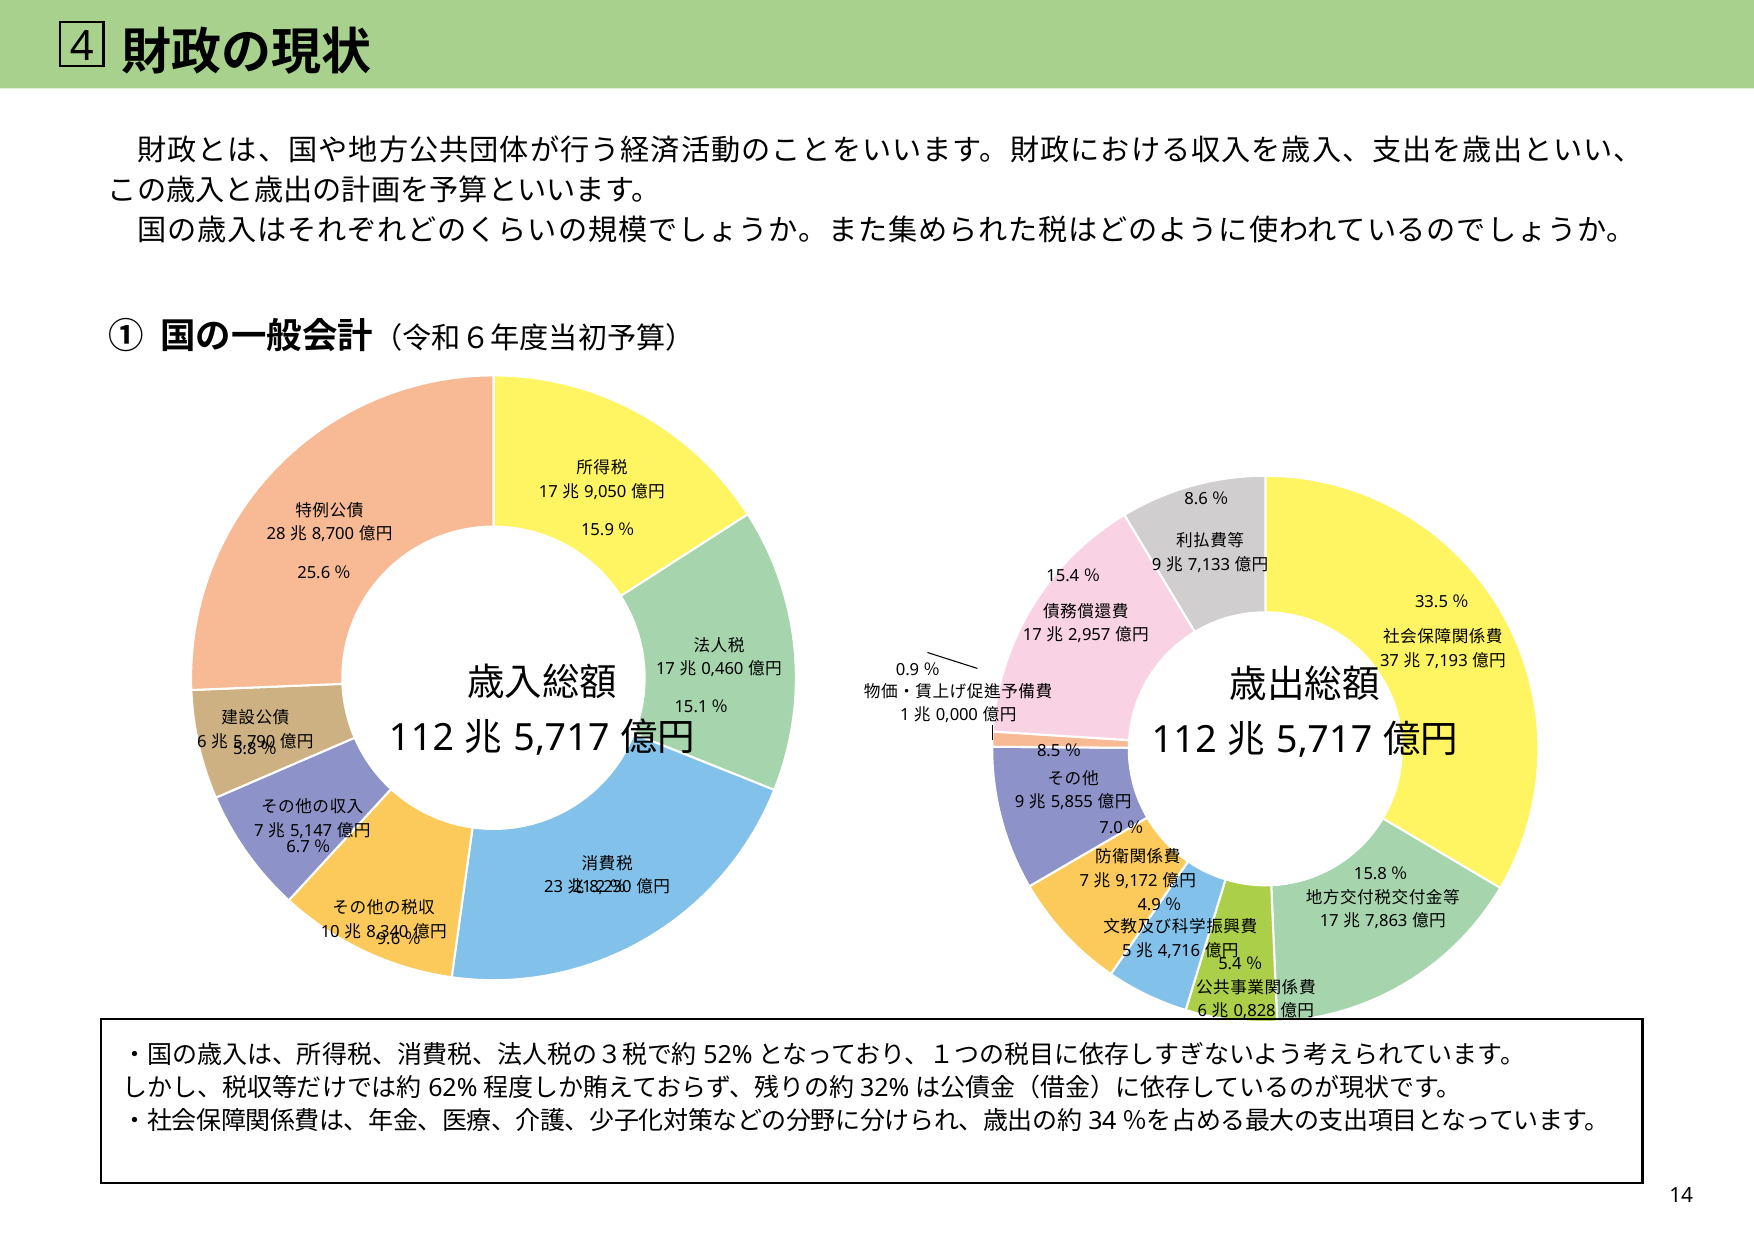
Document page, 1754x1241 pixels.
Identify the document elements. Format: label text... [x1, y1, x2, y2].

text_box 4 [63, 18, 100, 70]
chart [100, 304, 1736, 1052]
text_box 財政とは、国や地方公共団体が行う経済活動のことをいいます。財政における収入を歳入、支出を歳出といい、この歳入と歳出の計画を予算といいます。 国の歳入はそれぞれどのくらいの規模でしょうか。また集められた税はどのように使われているのでしょうか。 [107, 126, 1645, 247]
text_box [100, 1051, 1644, 1184]
title 財政の現状 [120, 19, 1716, 72]
text_box 14 [1670, 1182, 1693, 1208]
